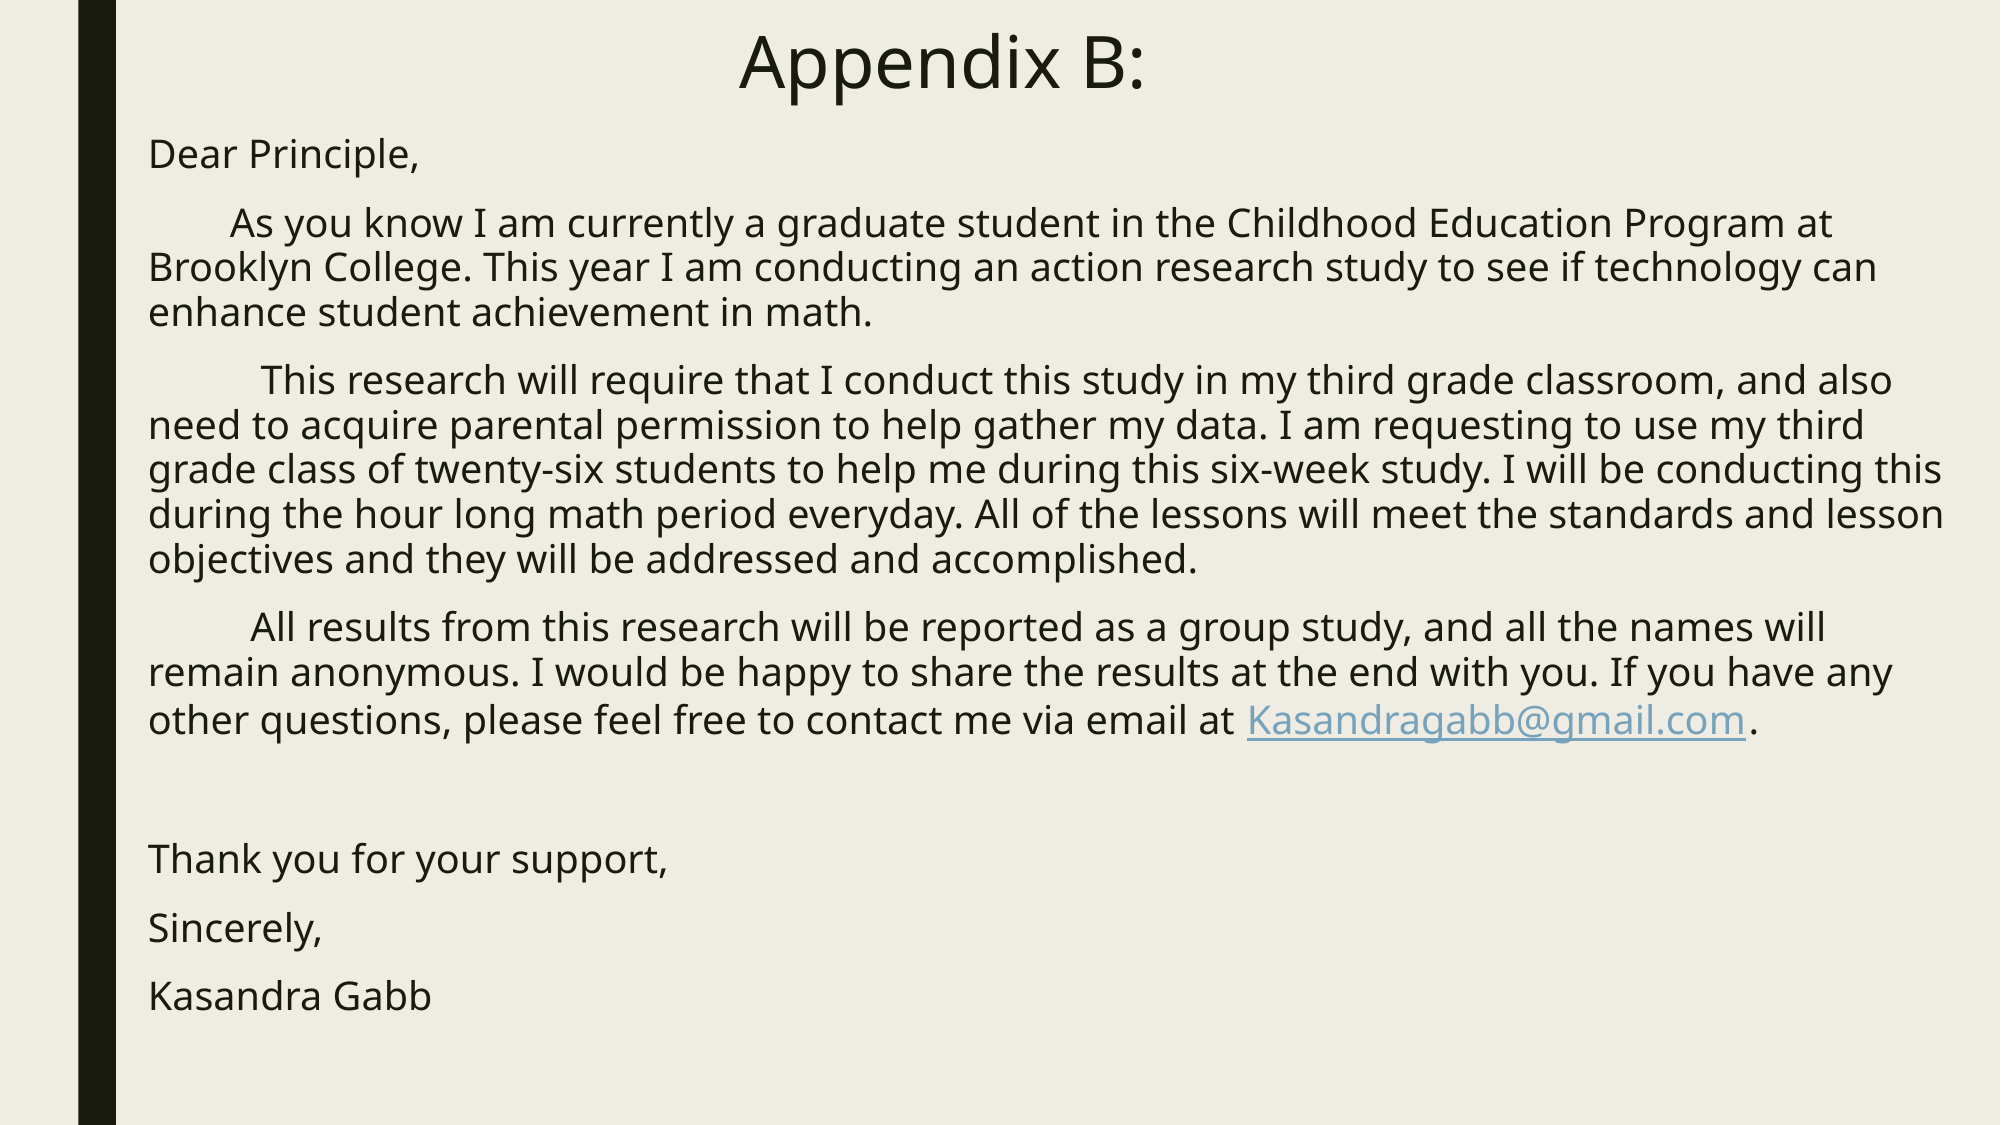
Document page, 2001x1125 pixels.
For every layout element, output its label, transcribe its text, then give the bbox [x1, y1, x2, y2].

title Appendix B: [724, 19, 1173, 125]
list Dear Principle, As you know I am currently a graduate student in the Childhood Education Program at Brooklyn College. This year I am conducting an action research study to see if technology can enhance student achievement in math. This research will require that I conduct this study in my third grade classroom, and also need to acquire parental permission to help gather my data. I am requesting to use my third grade class of twenty-six students to help me during this six-week study. I will be conducting this during the hour long math period everyday. All of the lessons will meet the standards and lesson objectives and they will be addressed and accomplished. All results from this research will be reported as a group study, and all the names will remain anonymous. I would be happy to share the results at the end with you. If you have any other questions, please feel free to contact me via email at Kasandragabb@gmail.com. Thank you for your support, Sincerely, Kasandra Gabb [132, 125, 1980, 1102]
